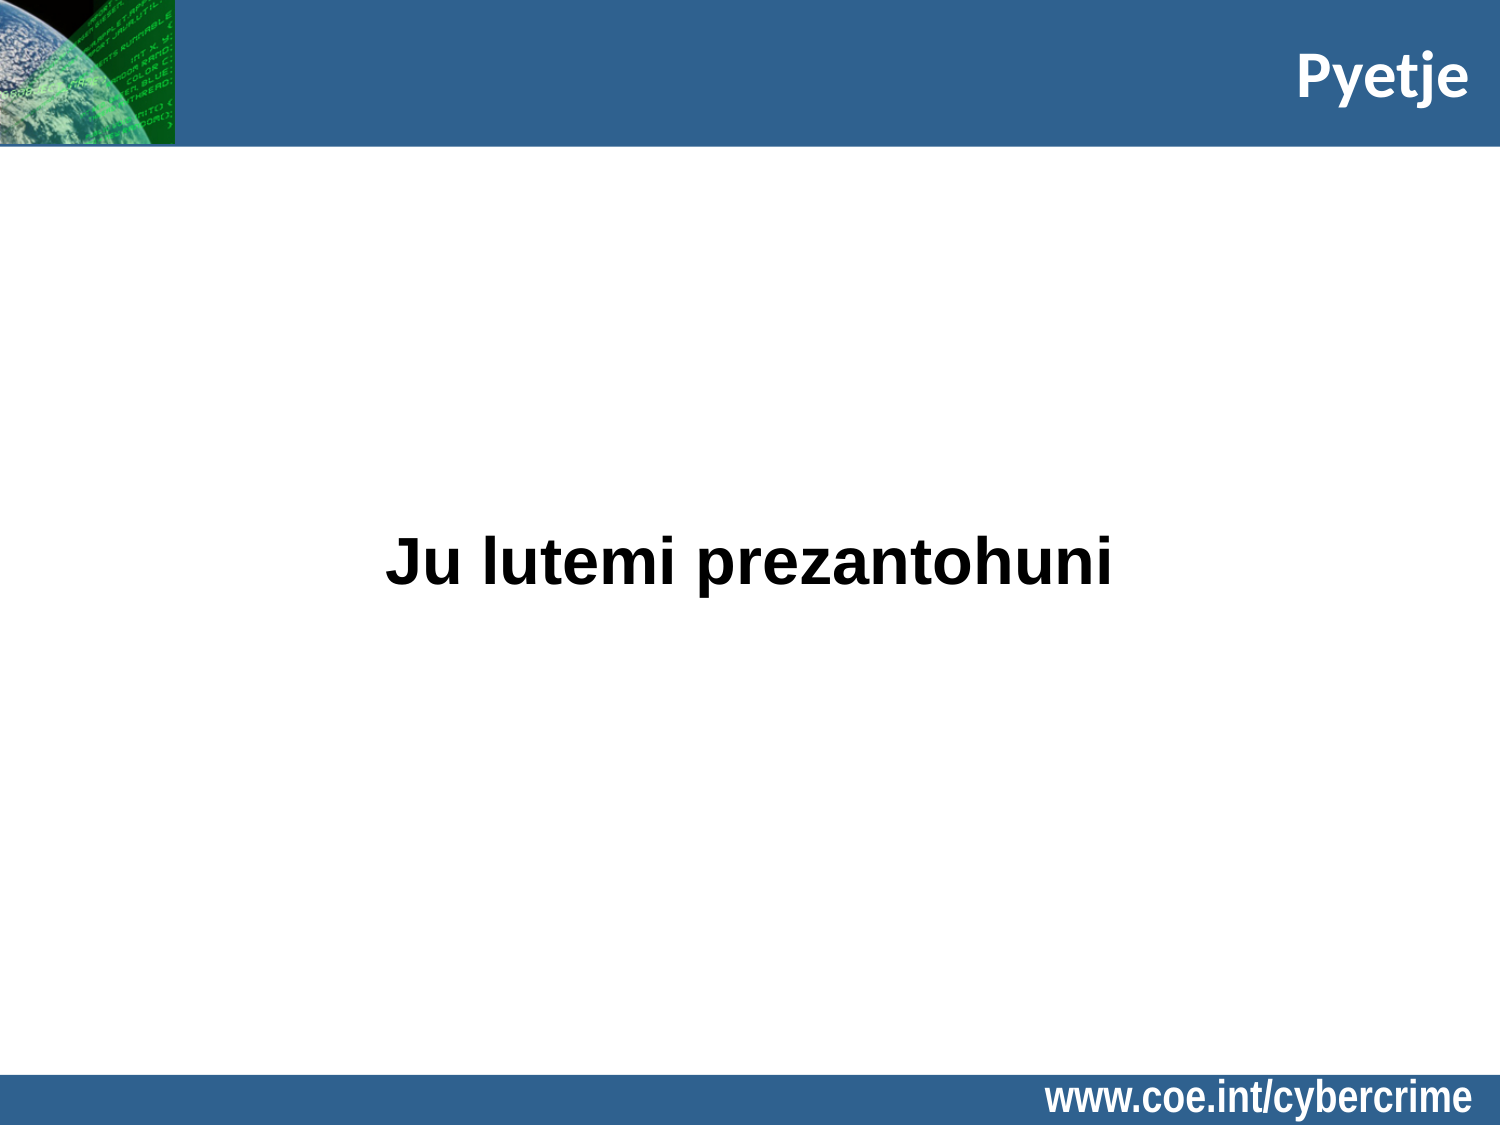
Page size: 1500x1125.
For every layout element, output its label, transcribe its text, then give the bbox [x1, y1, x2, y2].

picture [0, 0, 175, 144]
text_box Ju lutemi prezantohuni [50, 525, 1450, 605]
text_box Pyetje [177, 0, 1500, 149]
text_box [0, 1073, 1030, 1125]
text_box www.coe.int/cybercrime [1030, 1059, 1500, 1125]
